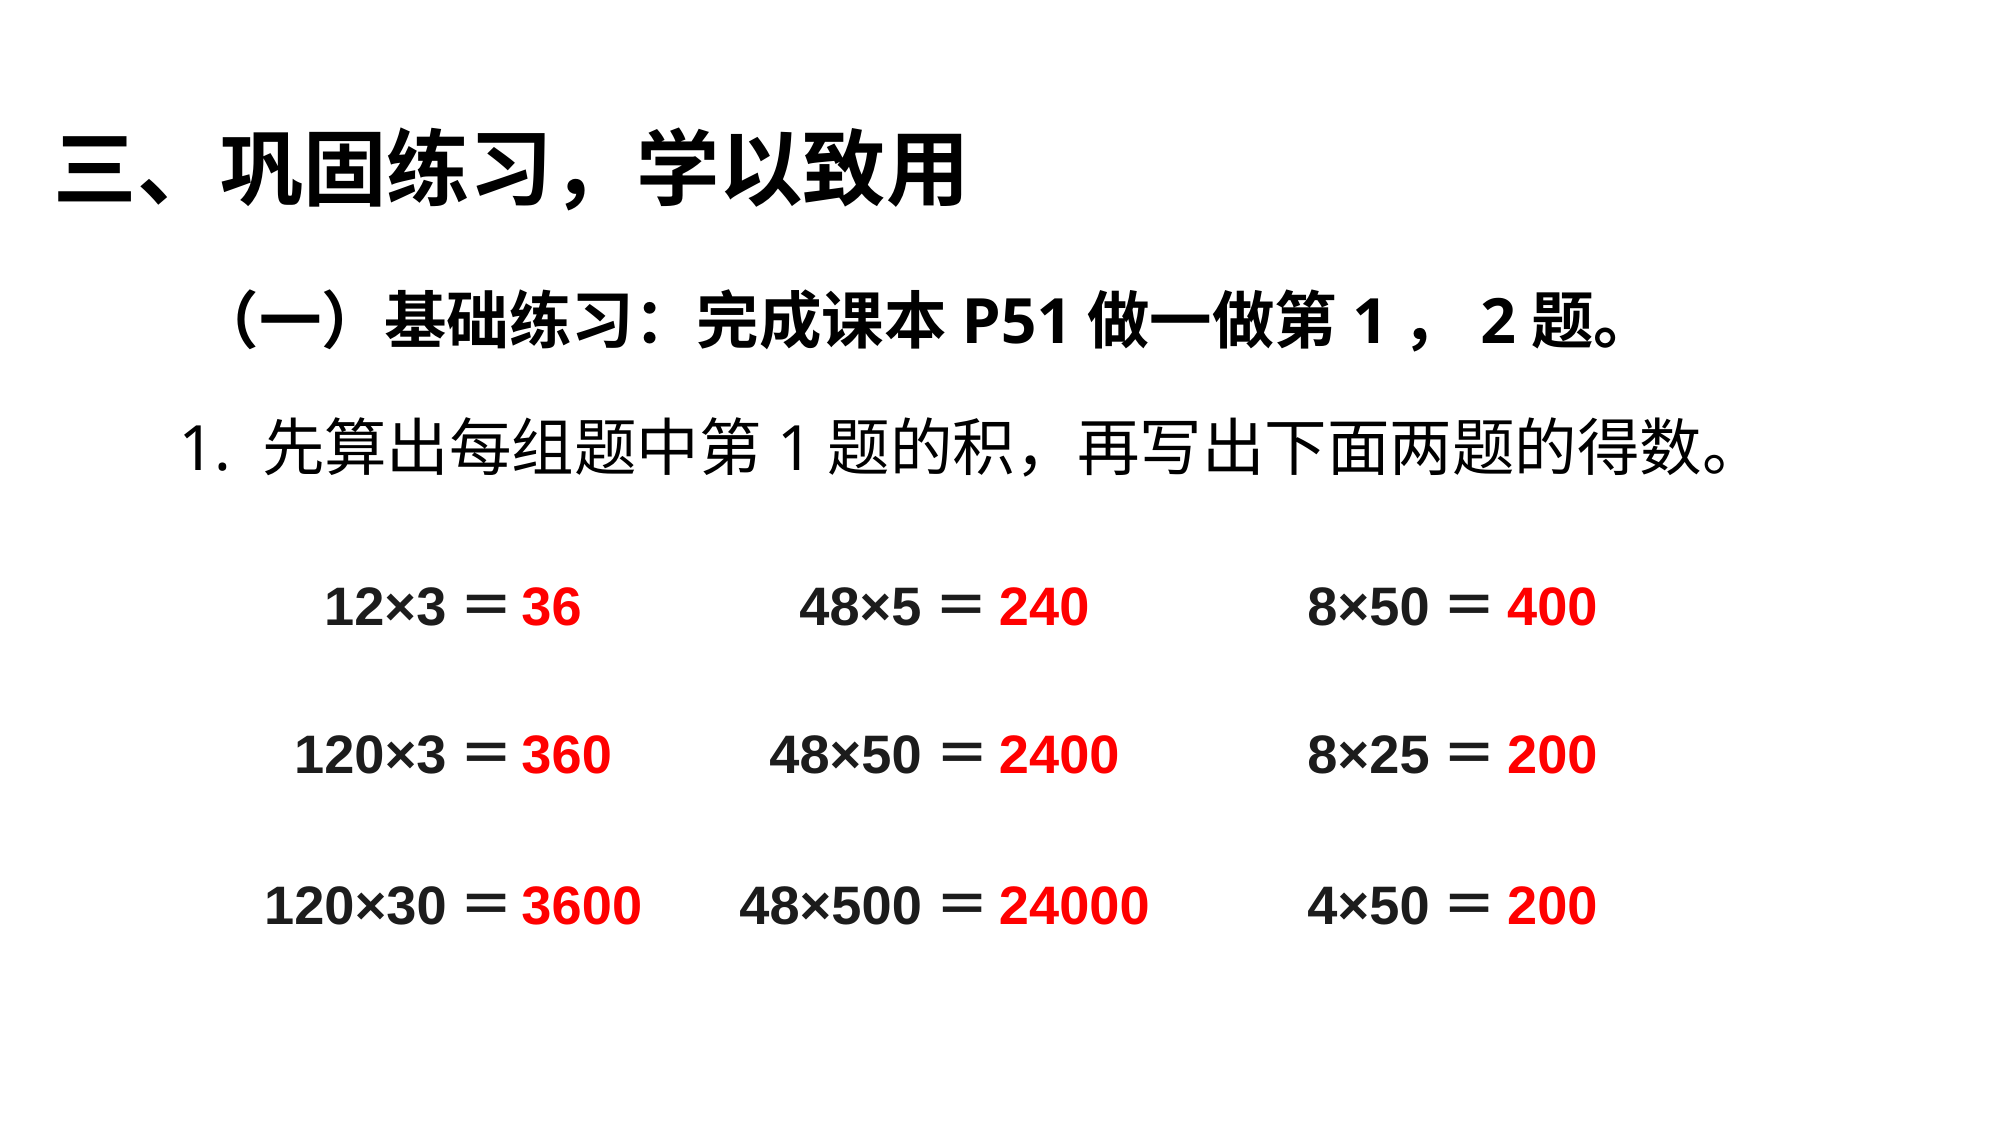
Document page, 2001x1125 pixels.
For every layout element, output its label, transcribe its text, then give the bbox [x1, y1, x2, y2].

text_box 48×50＝ [724, 699, 1117, 828]
text_box 36 [506, 551, 755, 654]
text_box 120×3＝ [249, 699, 641, 828]
text_box 200 [1492, 699, 1741, 802]
text_box 240 [984, 551, 1233, 654]
text_box 2400 [984, 699, 1233, 802]
text_box 24000 [984, 849, 1268, 953]
text_box 4×50＝ [1292, 849, 1685, 979]
text_box 400 [1492, 551, 1741, 654]
text_box 48×5＝ [724, 550, 1117, 680]
text_box 120×30＝ [249, 849, 641, 979]
text_box （一）基础练习：完成课本P51做一做第1，2题。 [182, 235, 1818, 363]
title 三、巩固练习，学以致用 [38, 95, 1045, 236]
text_box 200 [1492, 849, 1741, 953]
text_box 48×500＝ [724, 849, 1117, 979]
text_box 1. 先算出每组题中第1题的积，再写出下面两题的得数。 [163, 400, 1837, 491]
text_box 3600 [506, 849, 755, 953]
text_box 360 [506, 699, 755, 802]
text_box 12×3＝ [249, 550, 641, 680]
text_box 8×50＝ [1292, 550, 1685, 680]
text_box 8×25＝ [1292, 699, 1685, 828]
